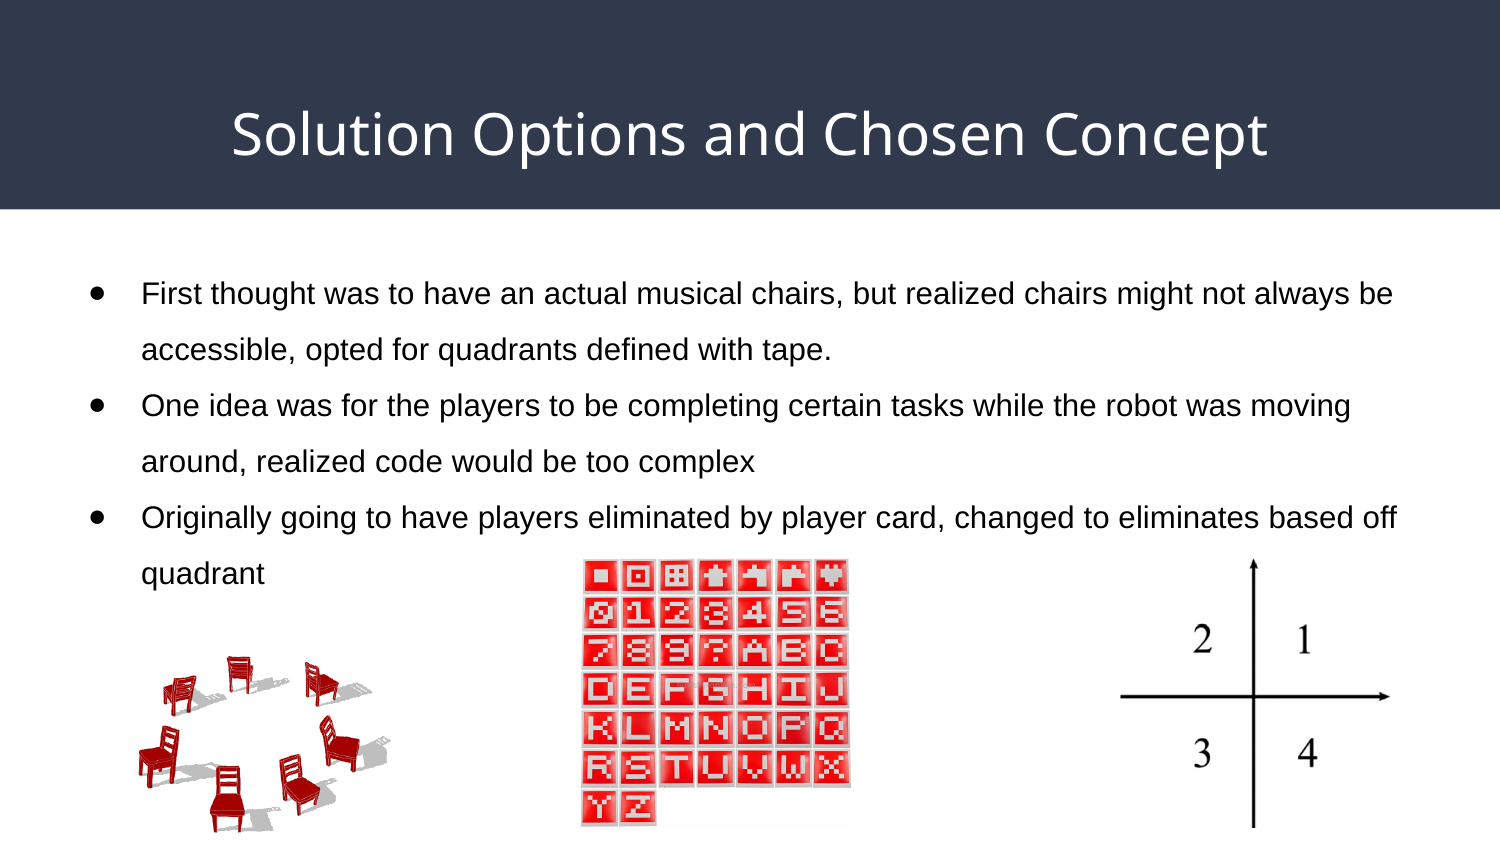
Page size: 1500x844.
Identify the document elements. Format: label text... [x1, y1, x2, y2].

picture [580, 557, 853, 829]
text_box First thought was to have an actual musical chairs, but realized chairs might not always be accessible, opted for quadrants defined with tape. One idea was for the players to be completing certain tasks while the robot was moving around, realized code would be too complex Originally going to have players eliminated by player card, changed to eliminates based off quadrant [51, 239, 1449, 793]
picture [1118, 557, 1391, 829]
picture [50, 647, 446, 844]
title Solution Options and Chosen Concept [51, 82, 1449, 185]
